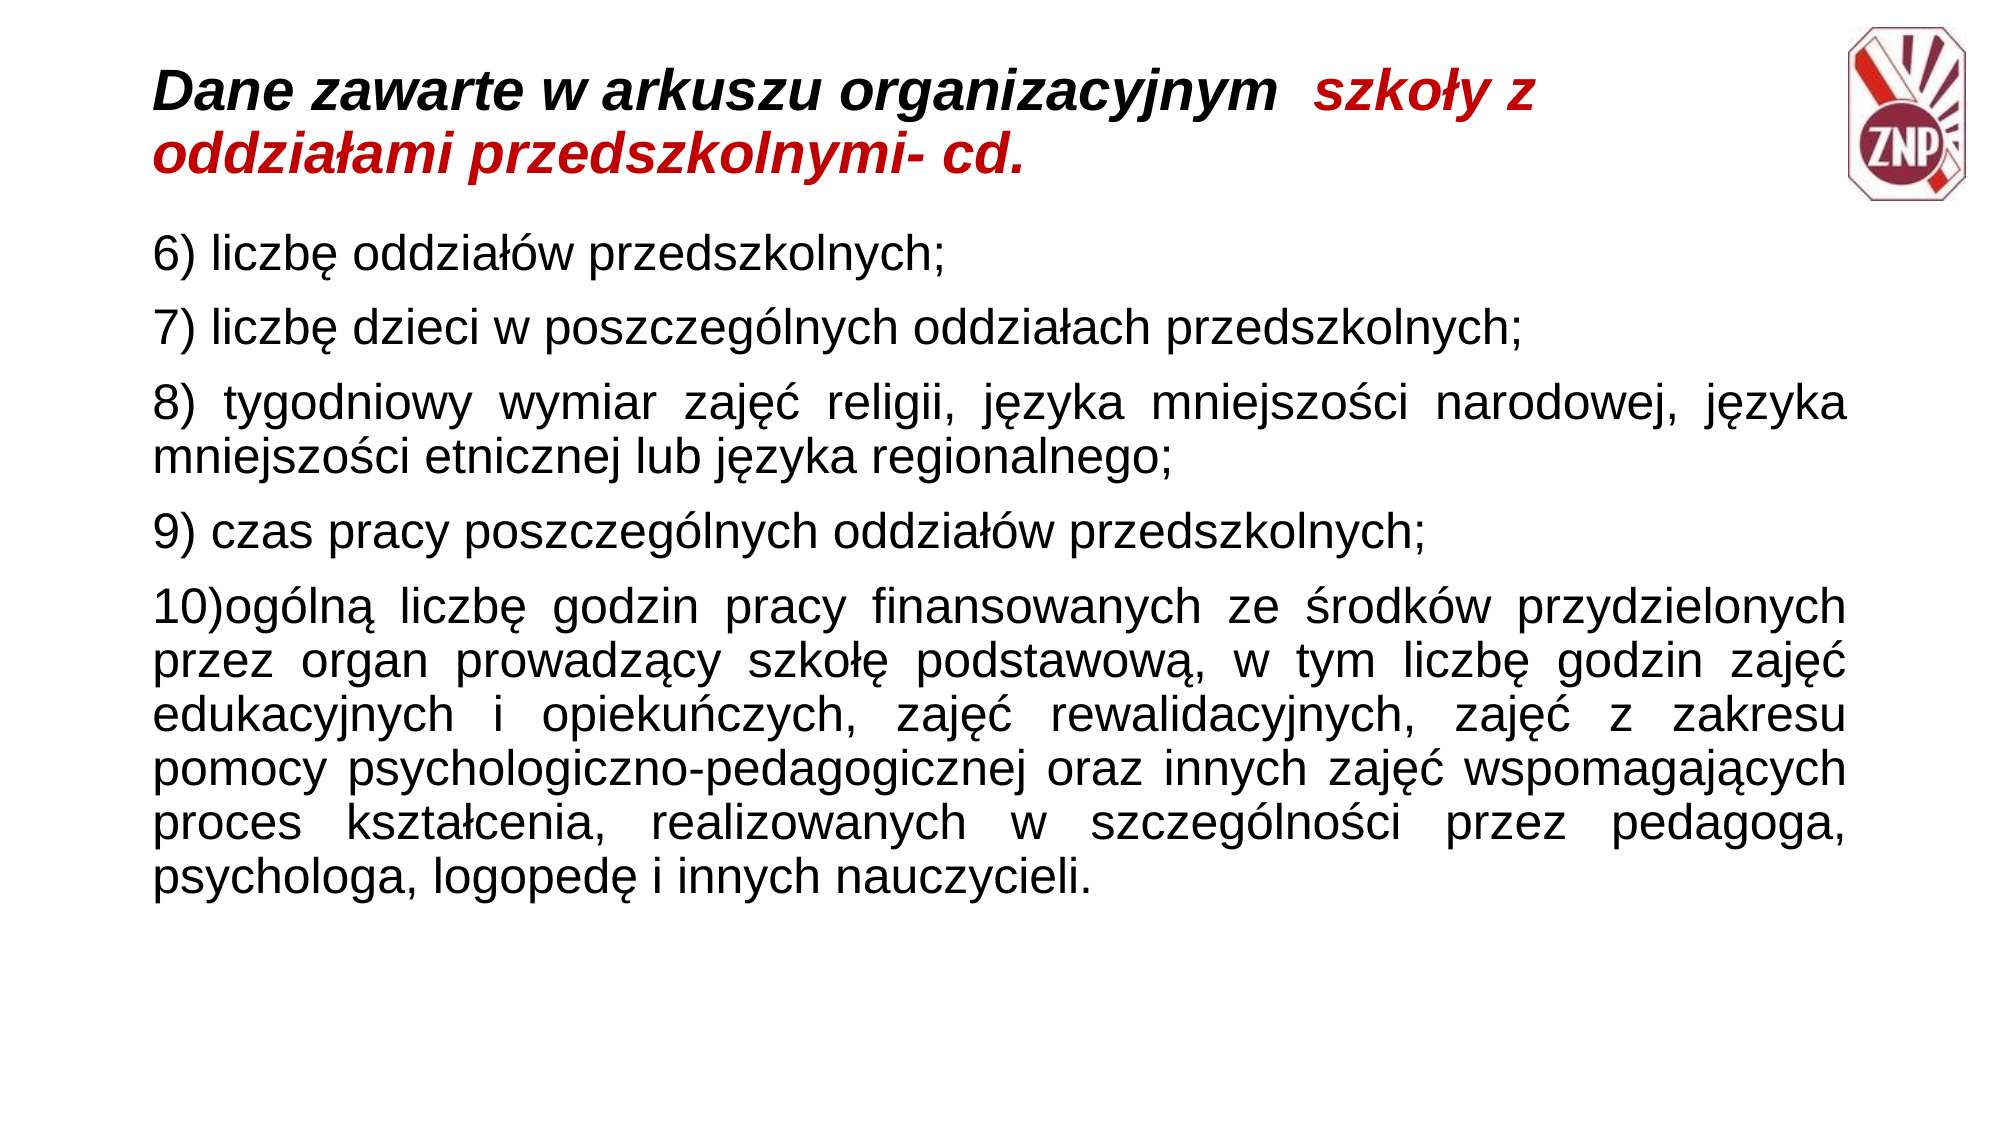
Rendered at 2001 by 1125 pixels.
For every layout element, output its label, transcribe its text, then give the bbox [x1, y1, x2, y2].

list 6) liczbę oddziałów przedszkolnych; 7) liczbę dzieci w poszczególnych oddziałach przedszkolnych; 8) tygodniowy wymiar zajęć religii, języka mniejszości narodowej, języka mniejszości etnicznej lub języka regionalnego; 9) czas pracy poszczególnych oddziałów przedszkolnych; 10)ogólną liczbę godzin pracy finansowanych ze środków przydzielonych przez organ prowadzący szkołę podstawową, w tym liczbę godzin zajęć edukacyjnych i opiekuńczych, zajęć rewalidacyjnych, zajęć z zakresu pomocy psychologiczno-pedagogicznej oraz innych zajęć wspomagających proces kształcenia, realizowanych w szczególności przez pedagoga, psychologa, logopedę i innych nauczycieli. [137, 219, 1863, 1079]
title Dane zawarte w arkuszu organizacyjnym szkoły z oddziałami przedszkolnymi- cd. [137, 59, 1833, 187]
picture [1848, 27, 1966, 201]
